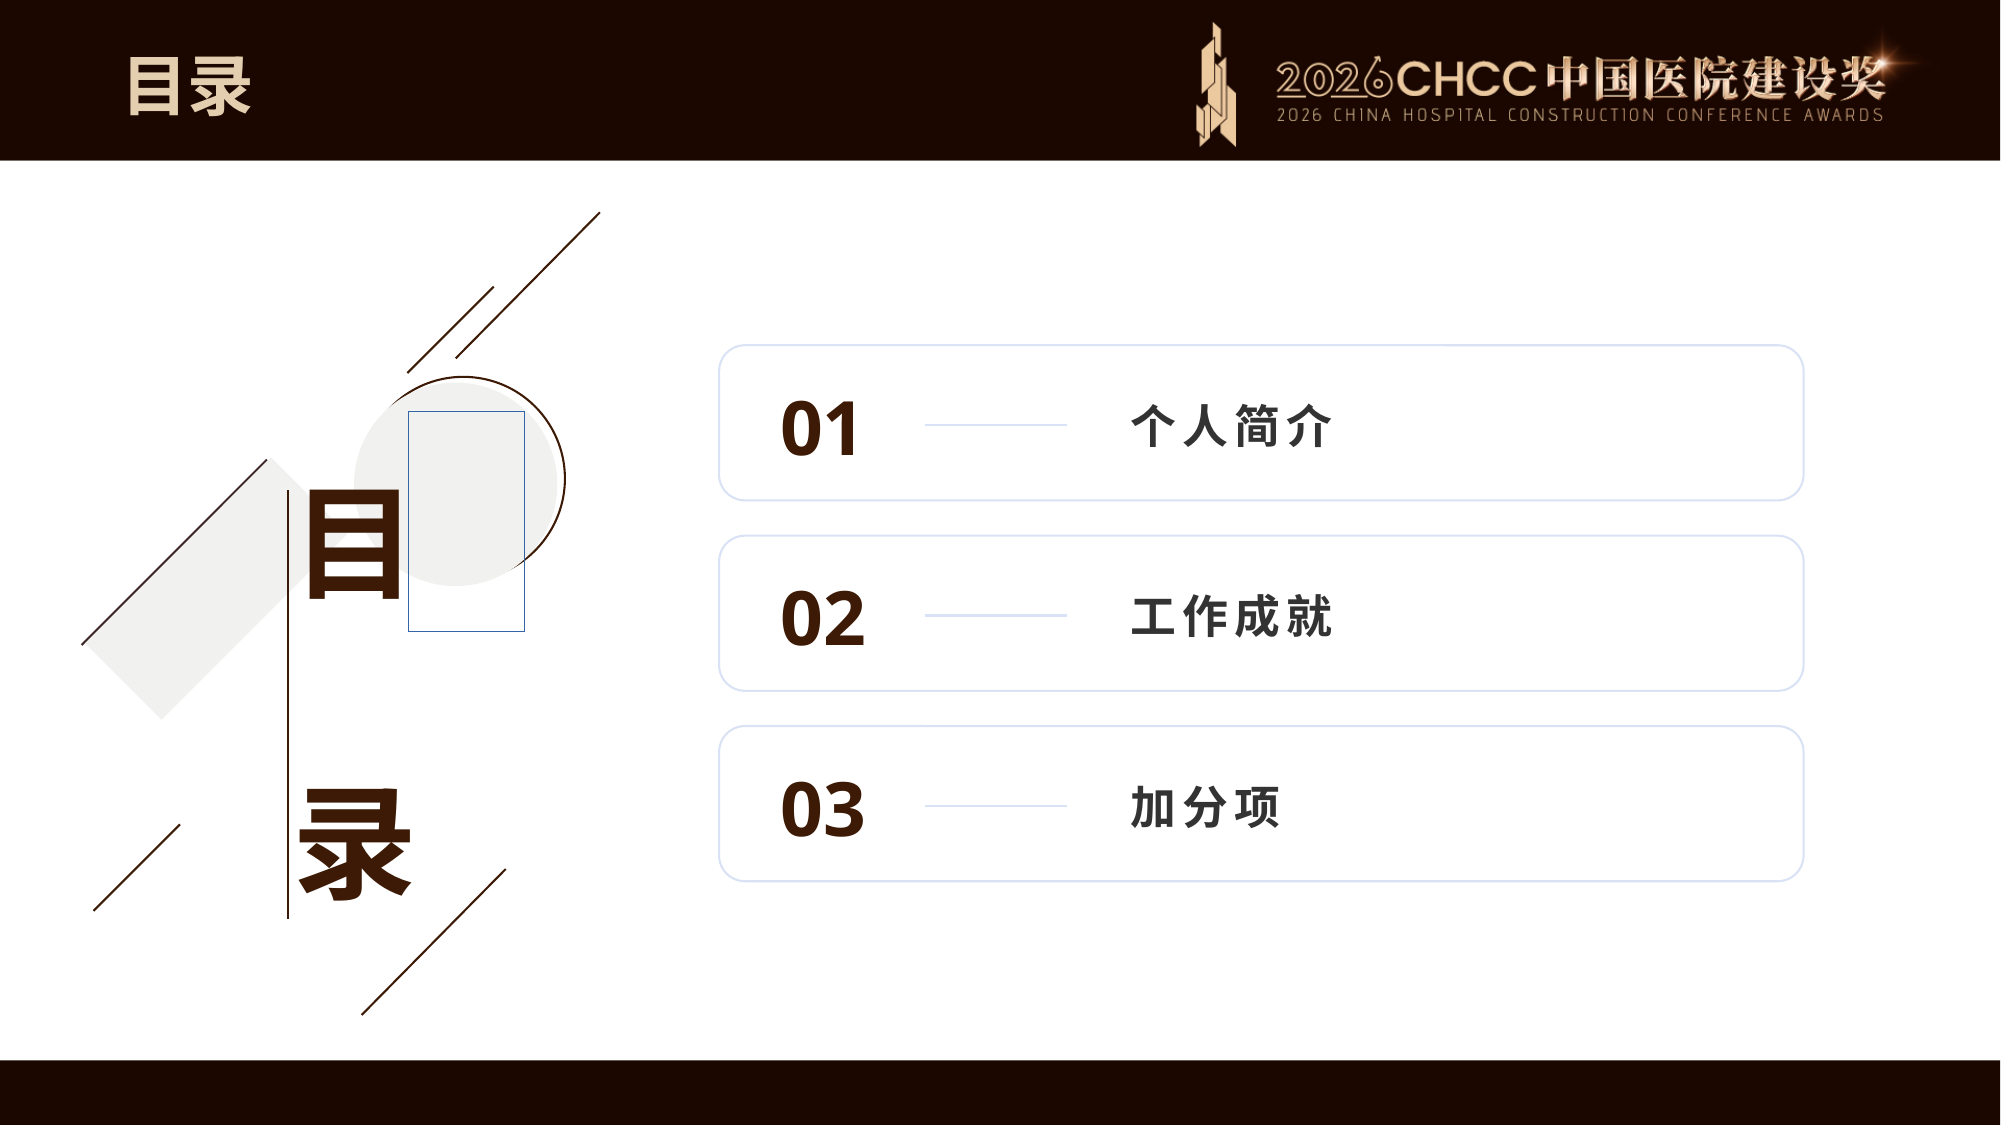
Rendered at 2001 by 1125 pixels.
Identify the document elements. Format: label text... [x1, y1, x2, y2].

text_box 加分项 [1130, 762, 1793, 850]
text_box 目录 [106, 36, 563, 132]
text_box 个人简介 [1130, 381, 1793, 469]
picture [0, 0, 2001, 1125]
text_box 03 [734, 737, 912, 875]
text_box 01 [734, 356, 912, 494]
text_box [718, 344, 1805, 502]
text_box 02 [734, 547, 912, 684]
text_box 工作成就 [1130, 571, 1793, 659]
text_box [718, 534, 1805, 692]
text_box [718, 724, 1805, 883]
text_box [81, 211, 601, 1016]
